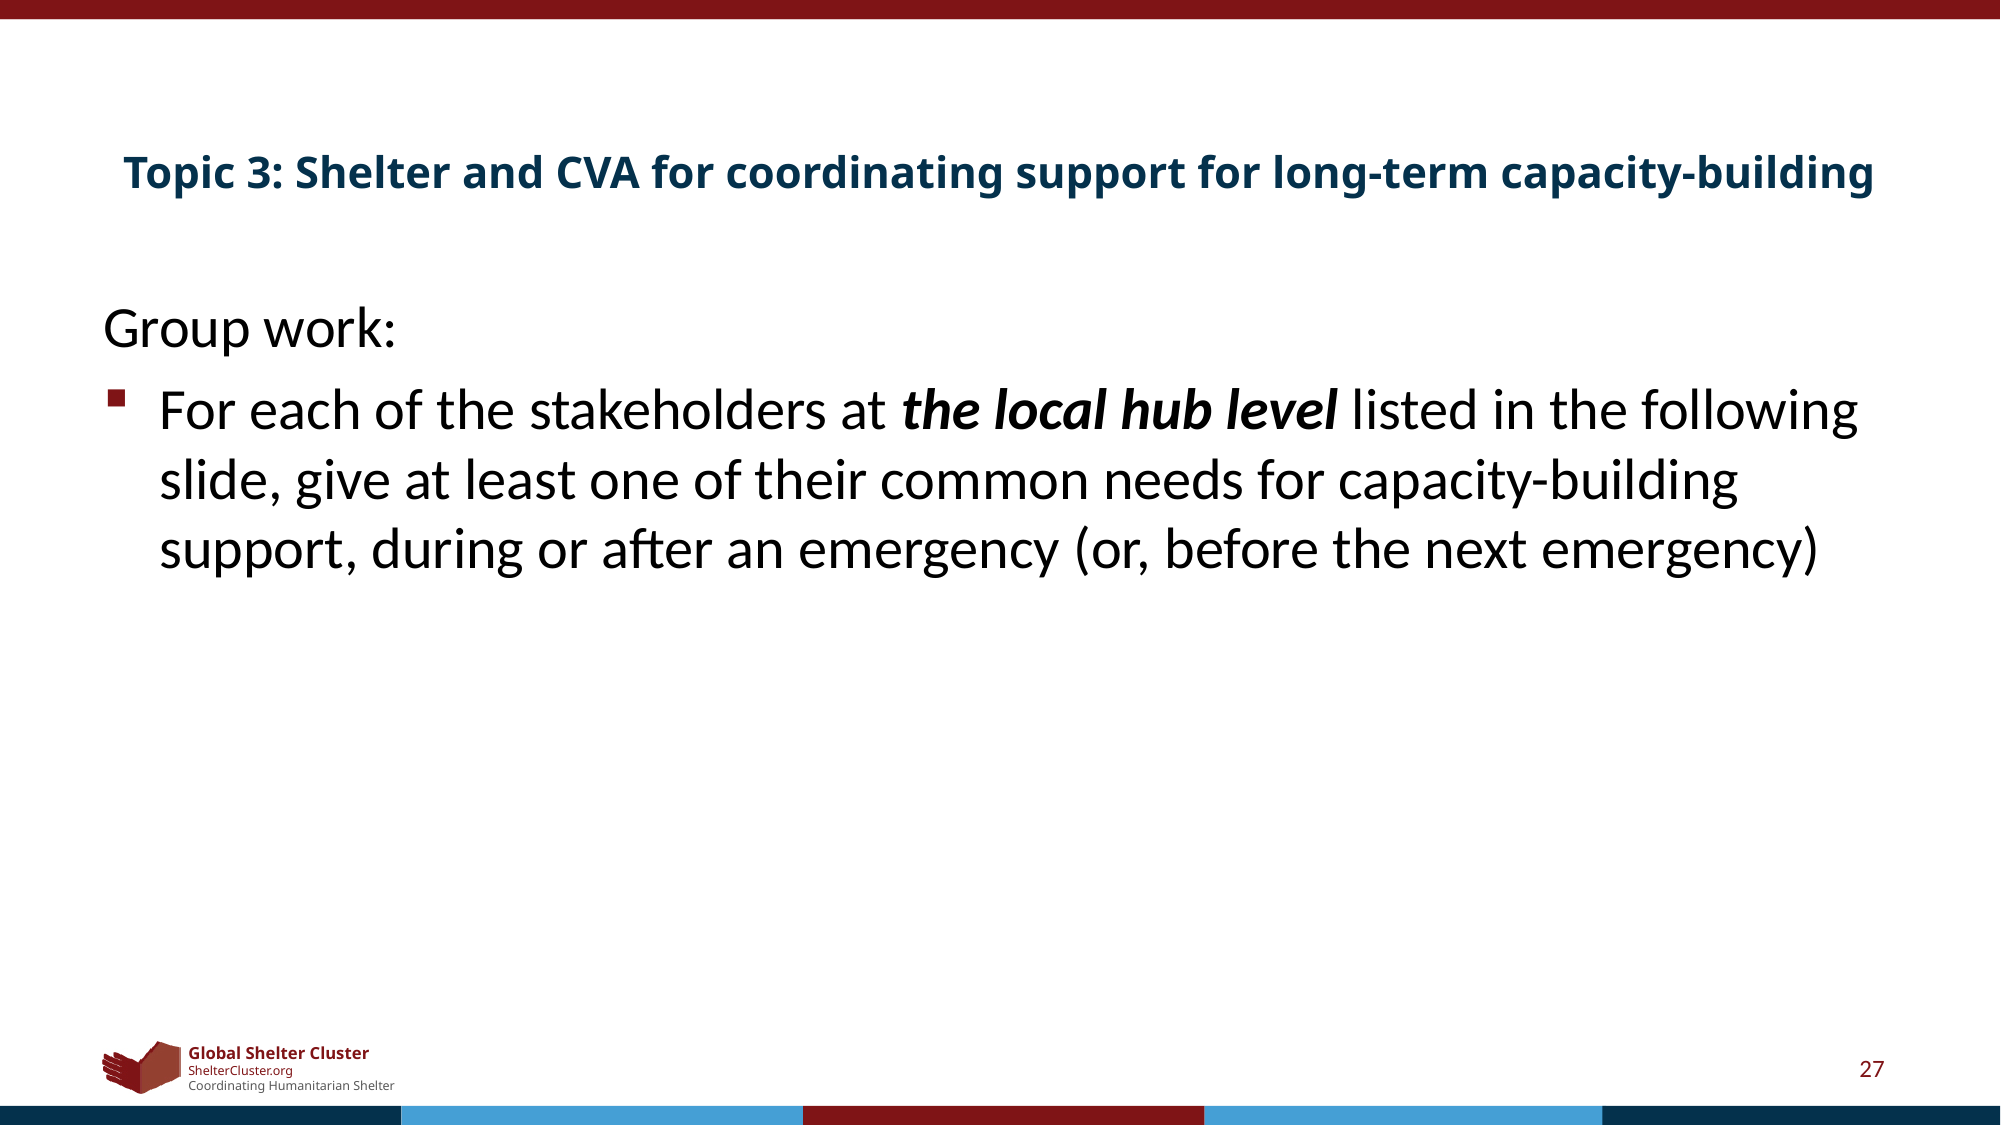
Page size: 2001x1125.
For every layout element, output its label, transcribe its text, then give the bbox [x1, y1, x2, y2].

picture [102, 1041, 181, 1094]
list Group work: For each of the stakeholders at the local hub level listed in the following slide, give at least one of their common needs for capacity-building support, during or after an emergency (or, before the next emergency) [88, 282, 1889, 1023]
slide_number 27 [1433, 1037, 1900, 1098]
title Topic 3: Shelter and CVA for coordinating support for long-term capacity-building [99, 129, 1900, 317]
